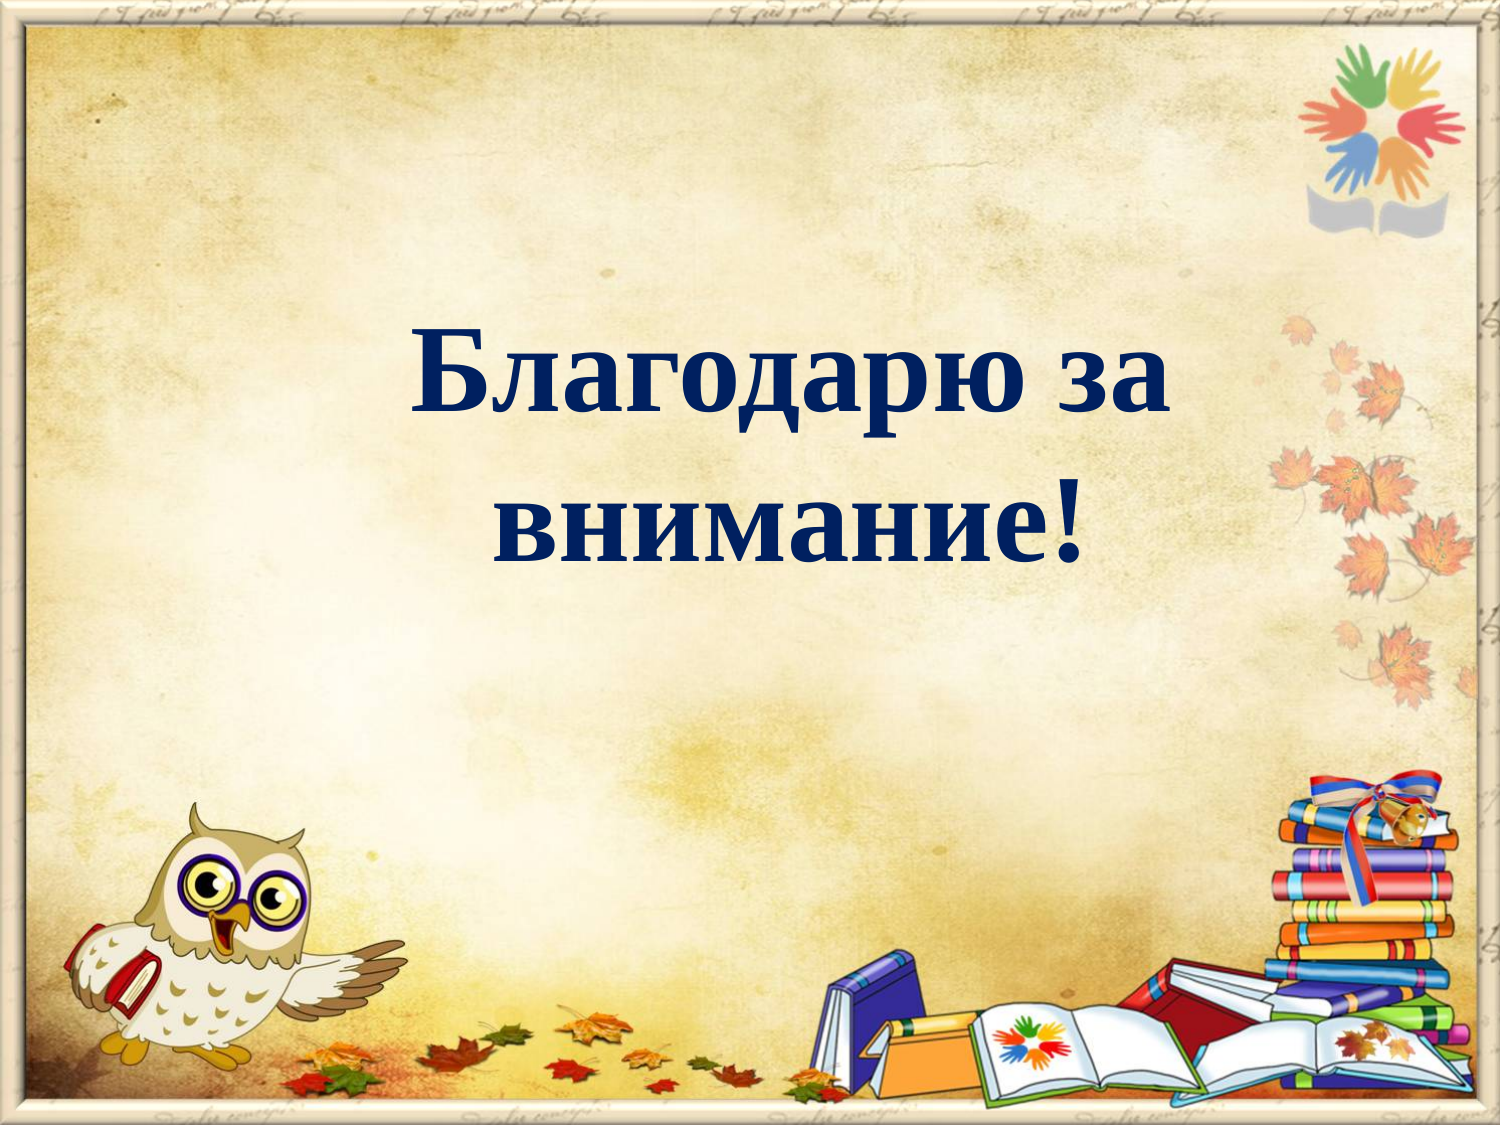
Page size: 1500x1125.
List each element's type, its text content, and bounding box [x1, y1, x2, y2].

text_box Благодарю за внимание! [348, 278, 1235, 594]
picture [0, 0, 1500, 1125]
